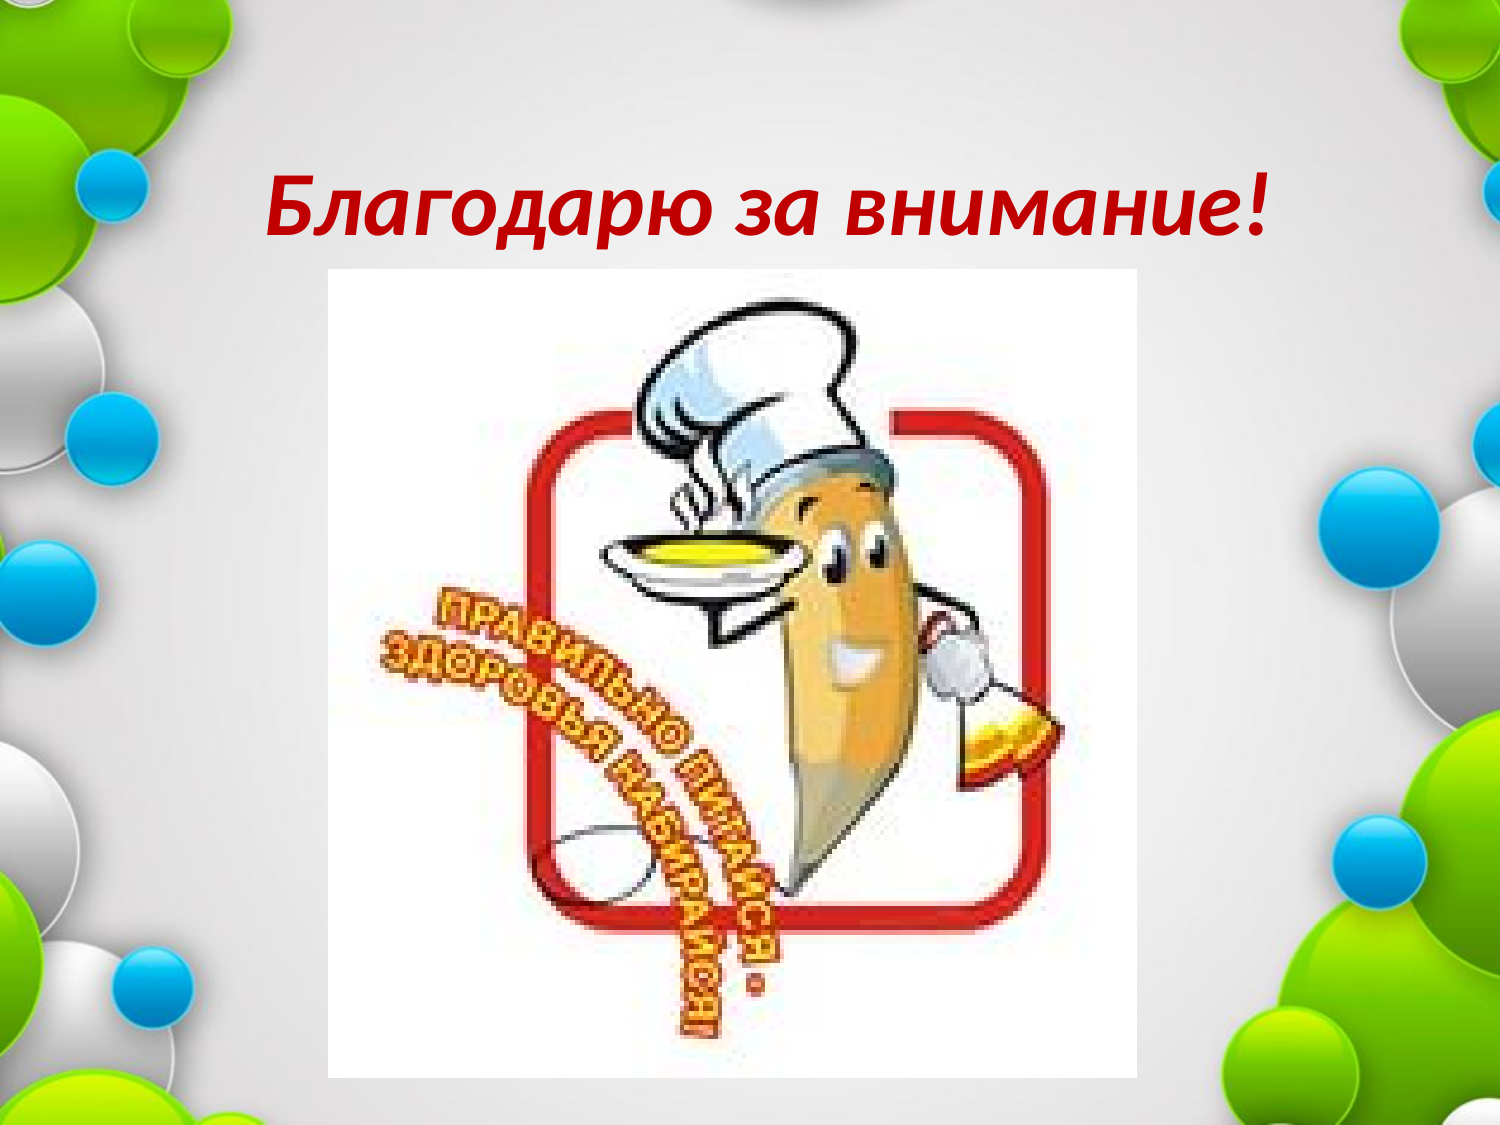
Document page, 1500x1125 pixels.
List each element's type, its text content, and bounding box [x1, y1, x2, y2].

title Благодарю за внимание! [93, 105, 1444, 293]
picture [0, 0, 1500, 1125]
